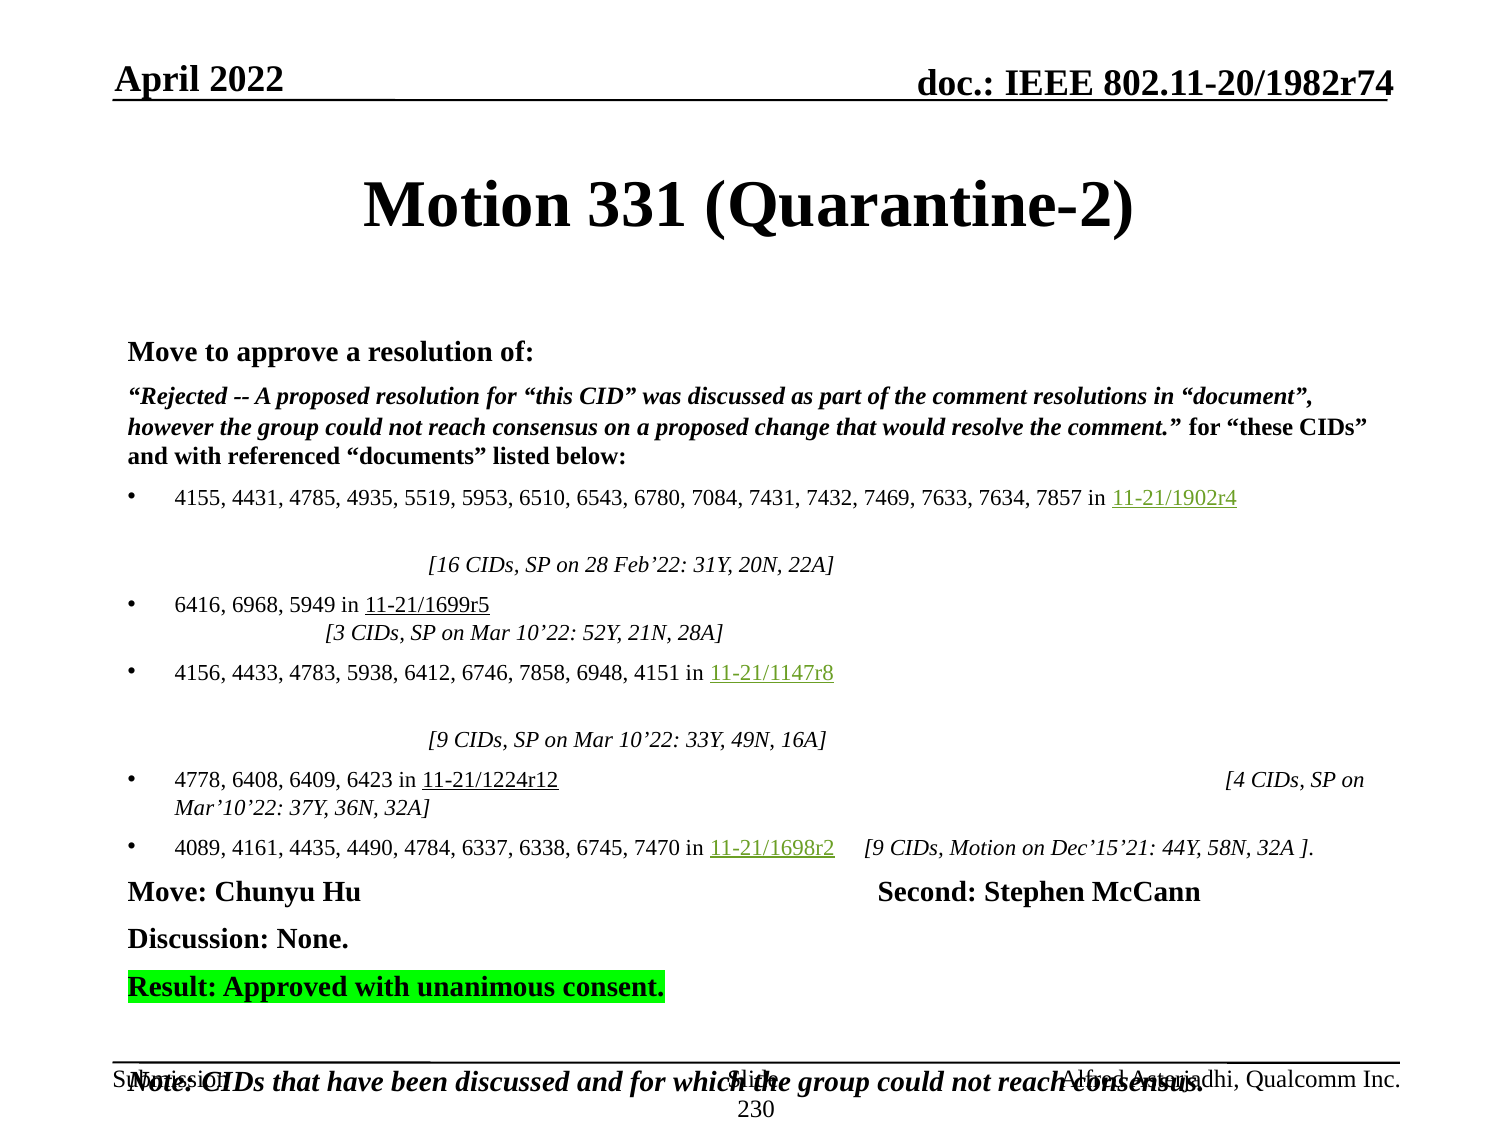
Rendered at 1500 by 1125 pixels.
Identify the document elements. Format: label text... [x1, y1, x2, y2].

footer Alfred Asterjadhi, Qualcomm Inc. [878, 1061, 1402, 1093]
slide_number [114, 54, 423, 100]
slide_number Slide 230 [712, 1061, 800, 1123]
list Move to approve a resolution of: “Rejected -- A proposed resolution for “this CID” was discussed as part of the comment resolutions in “document”, however the group could not reach consensus on a proposed change that would resolve the comment.” for “these CIDs” and with referenced “documents” listed below: 4155, 4431, 4785, 4935, 5519, 5953, 6510, 6543, 6780, 7084, 7431, 7432, 7469, 7633, 7634, 7857 in 11-21/1902r4 [16 CIDs, SP on 28 Feb’22: 31Y, 20N, 22A] 6416, 6968, 5949 in 11-21/1699r5 [3 CIDs, SP on Mar 10’22: 52Y, 21N, 28A] 4156, 4433, 4783, 5938, 6412, 6746, 7858, 6948, 4151 in 11-21/1147r8 [9 CIDs, SP on Mar 10’22: 33Y, 49N, 16A] 4778, 6408, 6409, 6423 in 11-21/1224r12 [4 CIDs, SP on Mar’10’22: 37Y, 36N, 32A] 4089, 4161, 4435, 4490, 4784, 6337, 6338, 6745, 7470 in 11-21/1698r2 [9 CIDs, Motion on Dec’15’21: 44Y, 58N, 32A ]. Move: Chunyu Hu Second: Stephen McCann Discussion: None. Result: Approved with unanimous consent. Note: CIDs that have been discussed and for which the group could not reach consensus. [112, 324, 1388, 1063]
title Motion 331 (Quarantine-2) [112, 112, 1388, 288]
